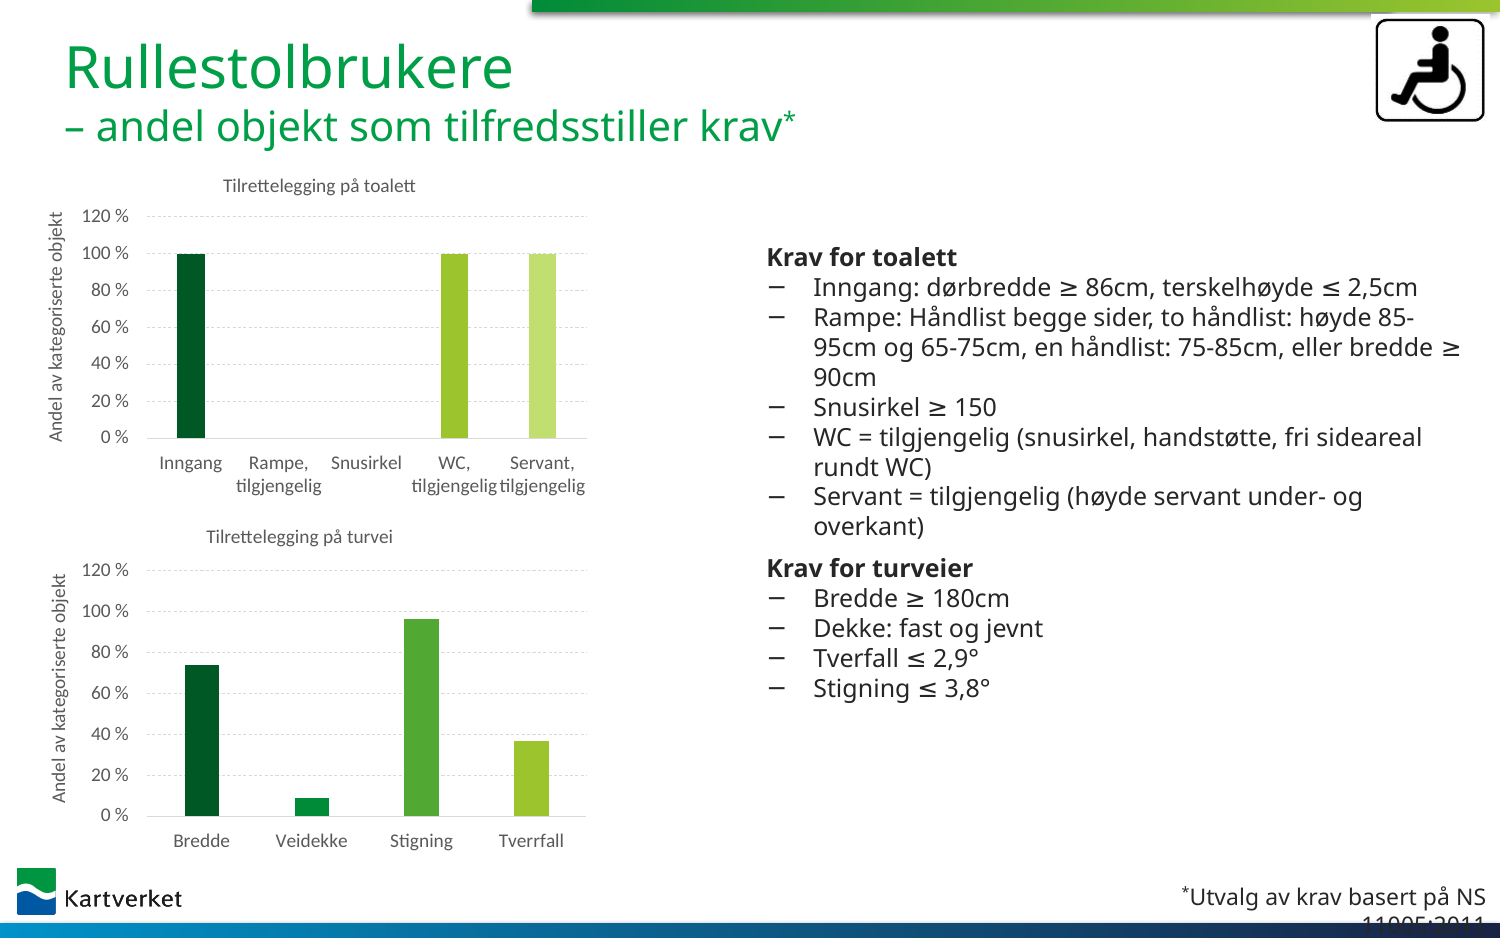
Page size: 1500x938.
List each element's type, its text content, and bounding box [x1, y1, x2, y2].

picture [41, 520, 598, 859]
text_box Krav for toalett Inngang: dørbredde ≥ 86cm, terskelhøyde ≤ 2,5cm Rampe: Håndlist begge sider, to håndlist: høyde 85-95cm og 65-75cm, en håndlist: 75-85cm, eller bredde ≥ 90cm Snusirkel ≥ 150 WC = tilgjengelig (snusirkel, handstøtte, fri sideareal rundt WC) Servant = tilgjengelig (høyde servant under- og overkant) [751, 234, 1483, 545]
text_box Rullestolbrukere – andel objekt som tilfredsstiller krav* [49, 14, 1431, 158]
text_box Krav for turveier Bredde ≥ 180cm Dekke: fast og jevnt Tverfall ≤ 2,9° Stigning ≤ 3,8° [751, 545, 1483, 710]
picture [41, 166, 598, 505]
text_box *Utvalg av krav basert på NS 11005:2011 [1068, 873, 1500, 938]
picture [1371, 13, 1491, 127]
